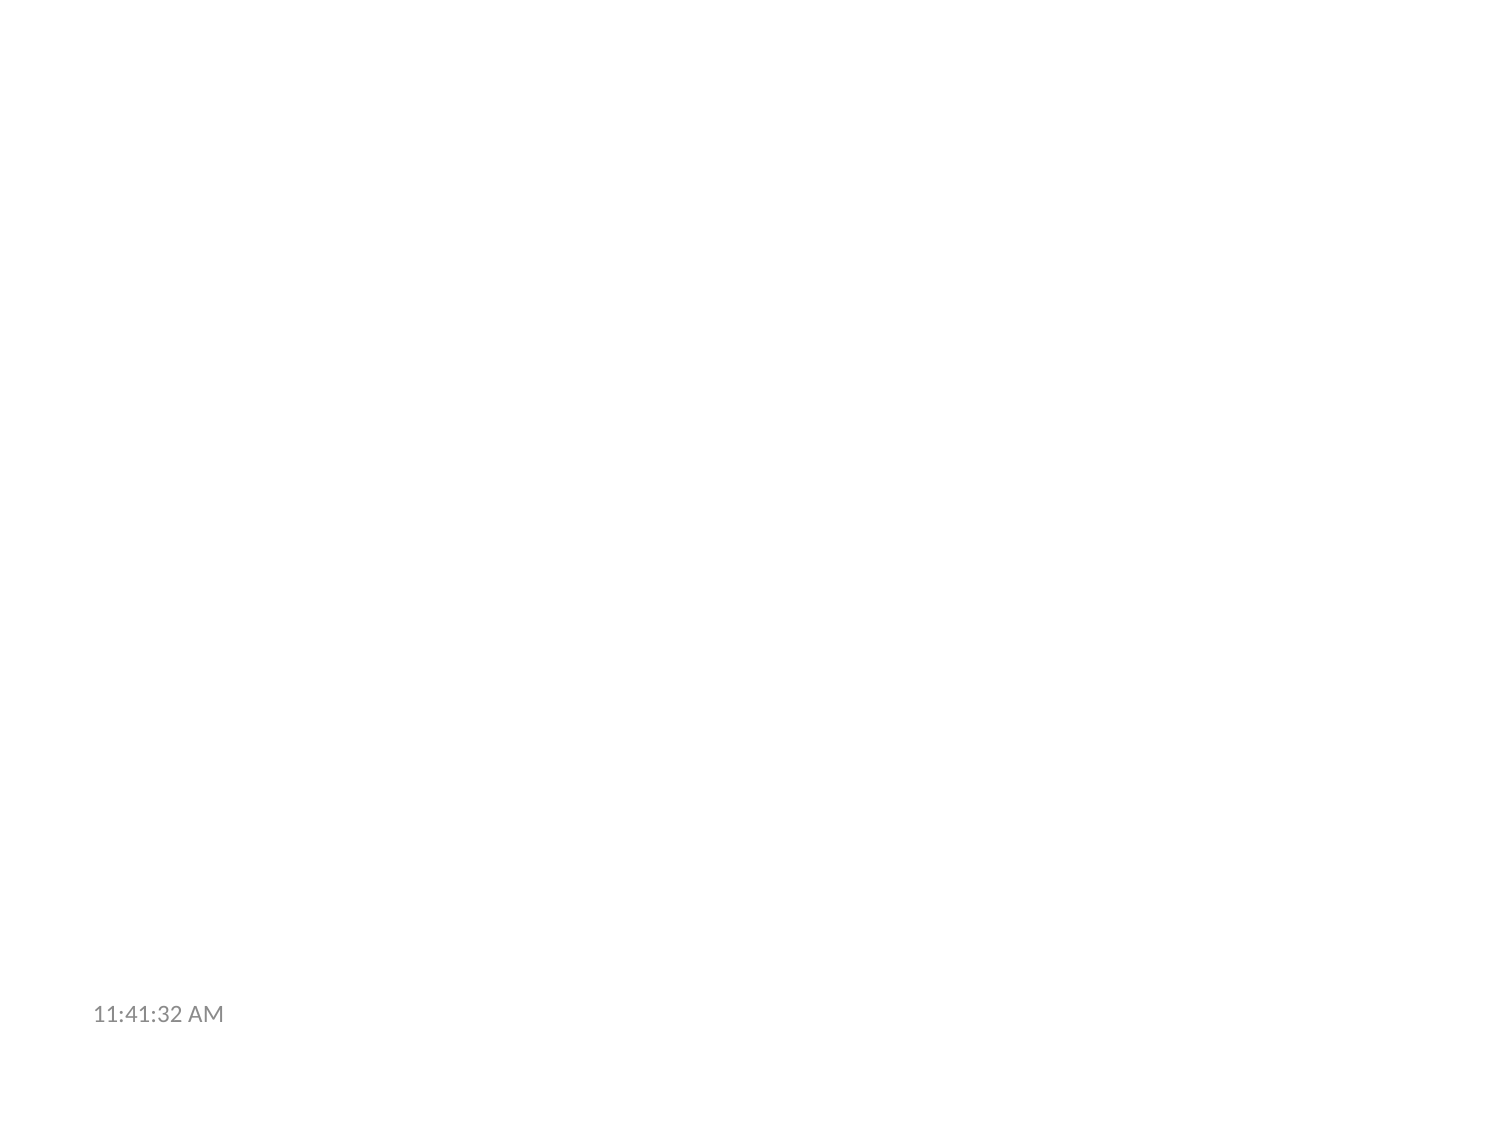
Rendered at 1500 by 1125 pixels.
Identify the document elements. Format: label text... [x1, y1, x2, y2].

text_box 3:35:09 PM [77, 982, 428, 1043]
